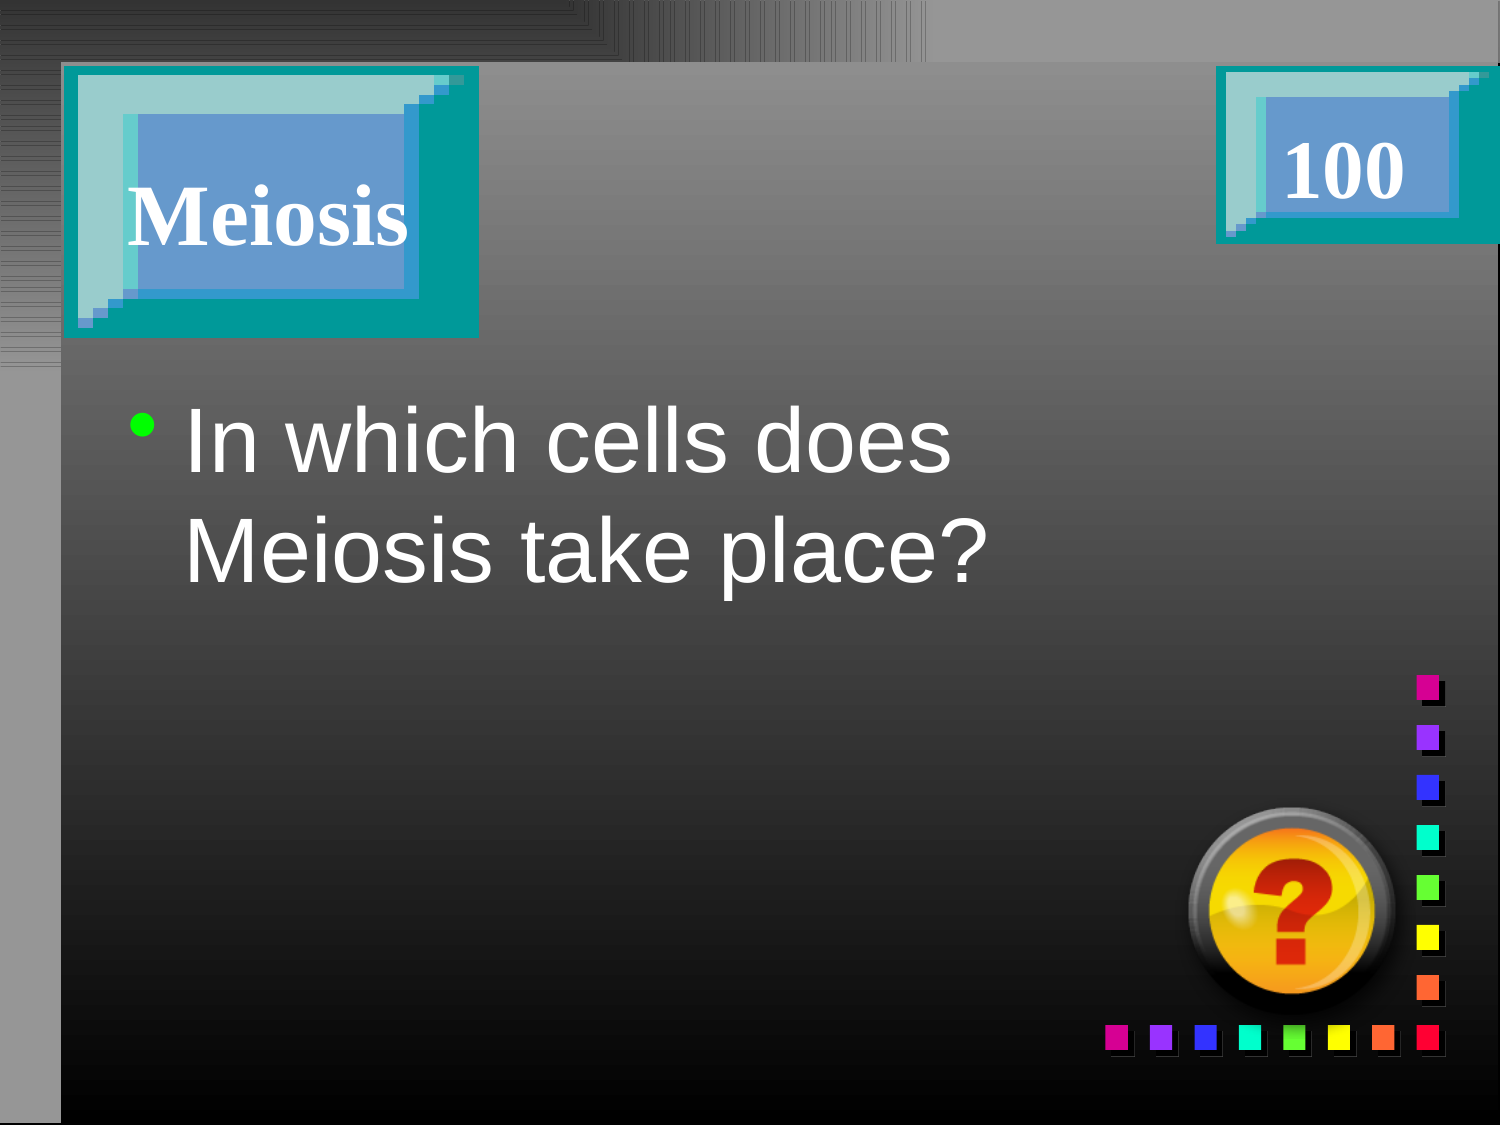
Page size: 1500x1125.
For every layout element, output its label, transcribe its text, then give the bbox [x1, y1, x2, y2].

list In which cells does Meiosis take place? [111, 373, 1152, 977]
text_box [1216, 66, 1500, 244]
picture [1174, 798, 1416, 1039]
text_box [64, 66, 479, 339]
